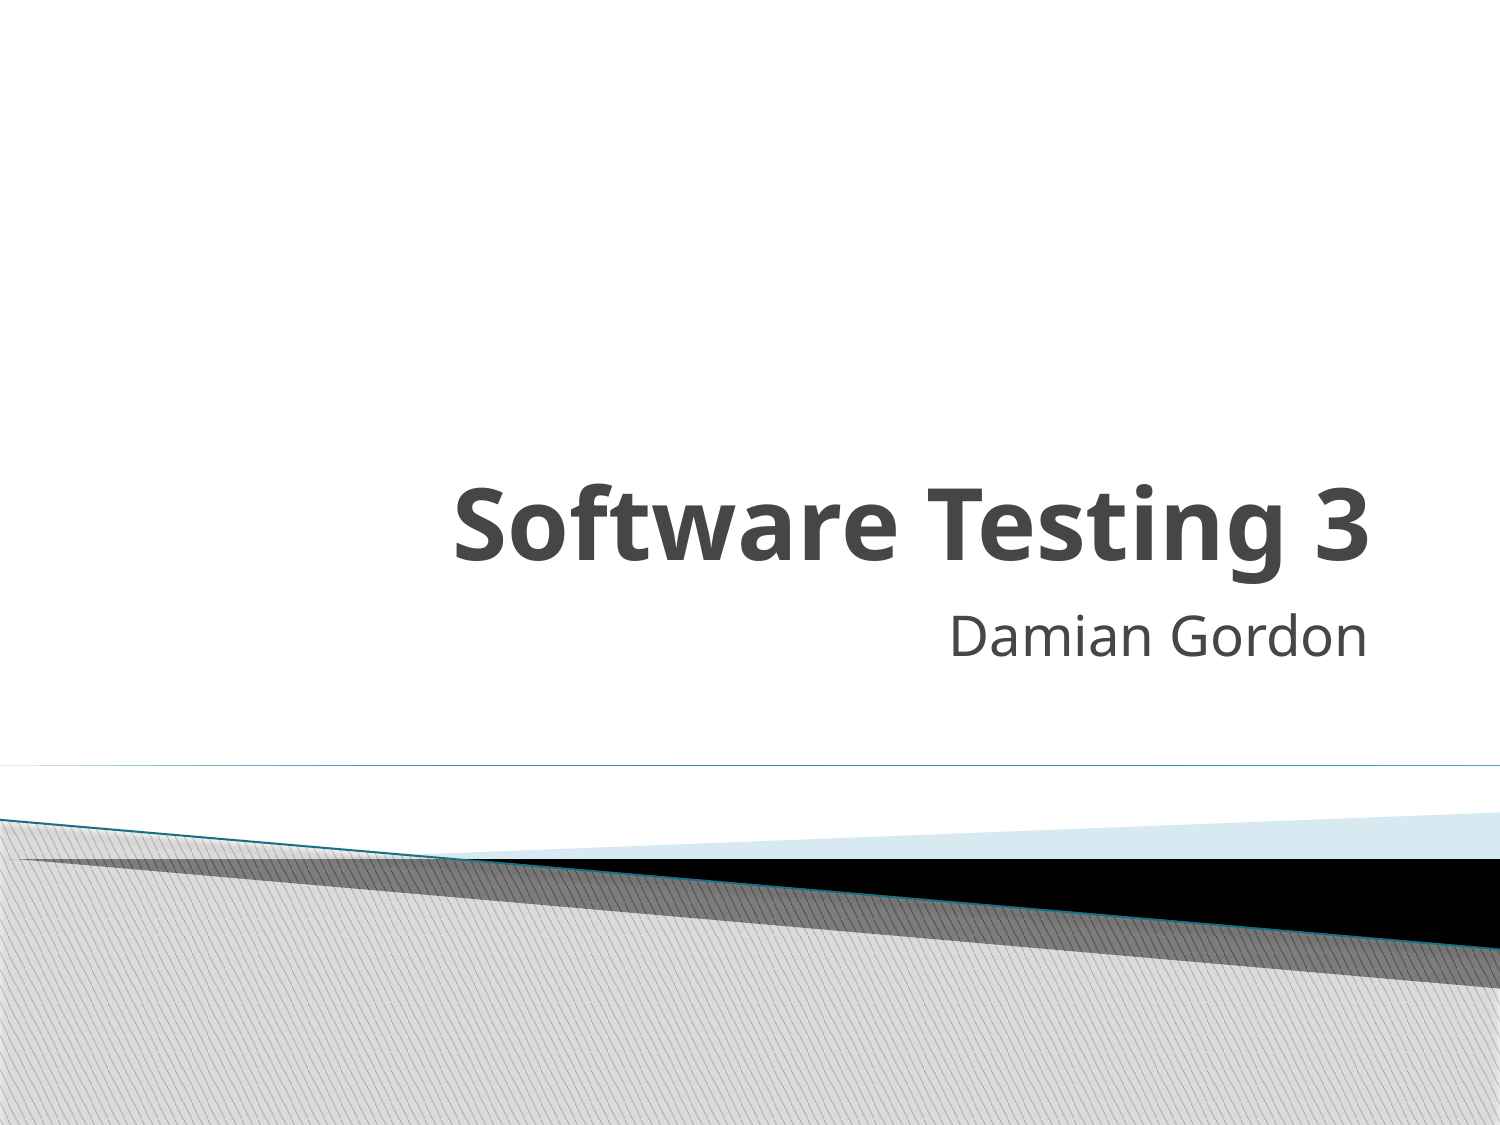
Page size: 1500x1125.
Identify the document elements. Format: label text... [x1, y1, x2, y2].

title Software Testing 3 [112, 287, 1388, 588]
subtitle Damian Gordon [112, 592, 1388, 790]
picture [5, 859, 1500, 989]
